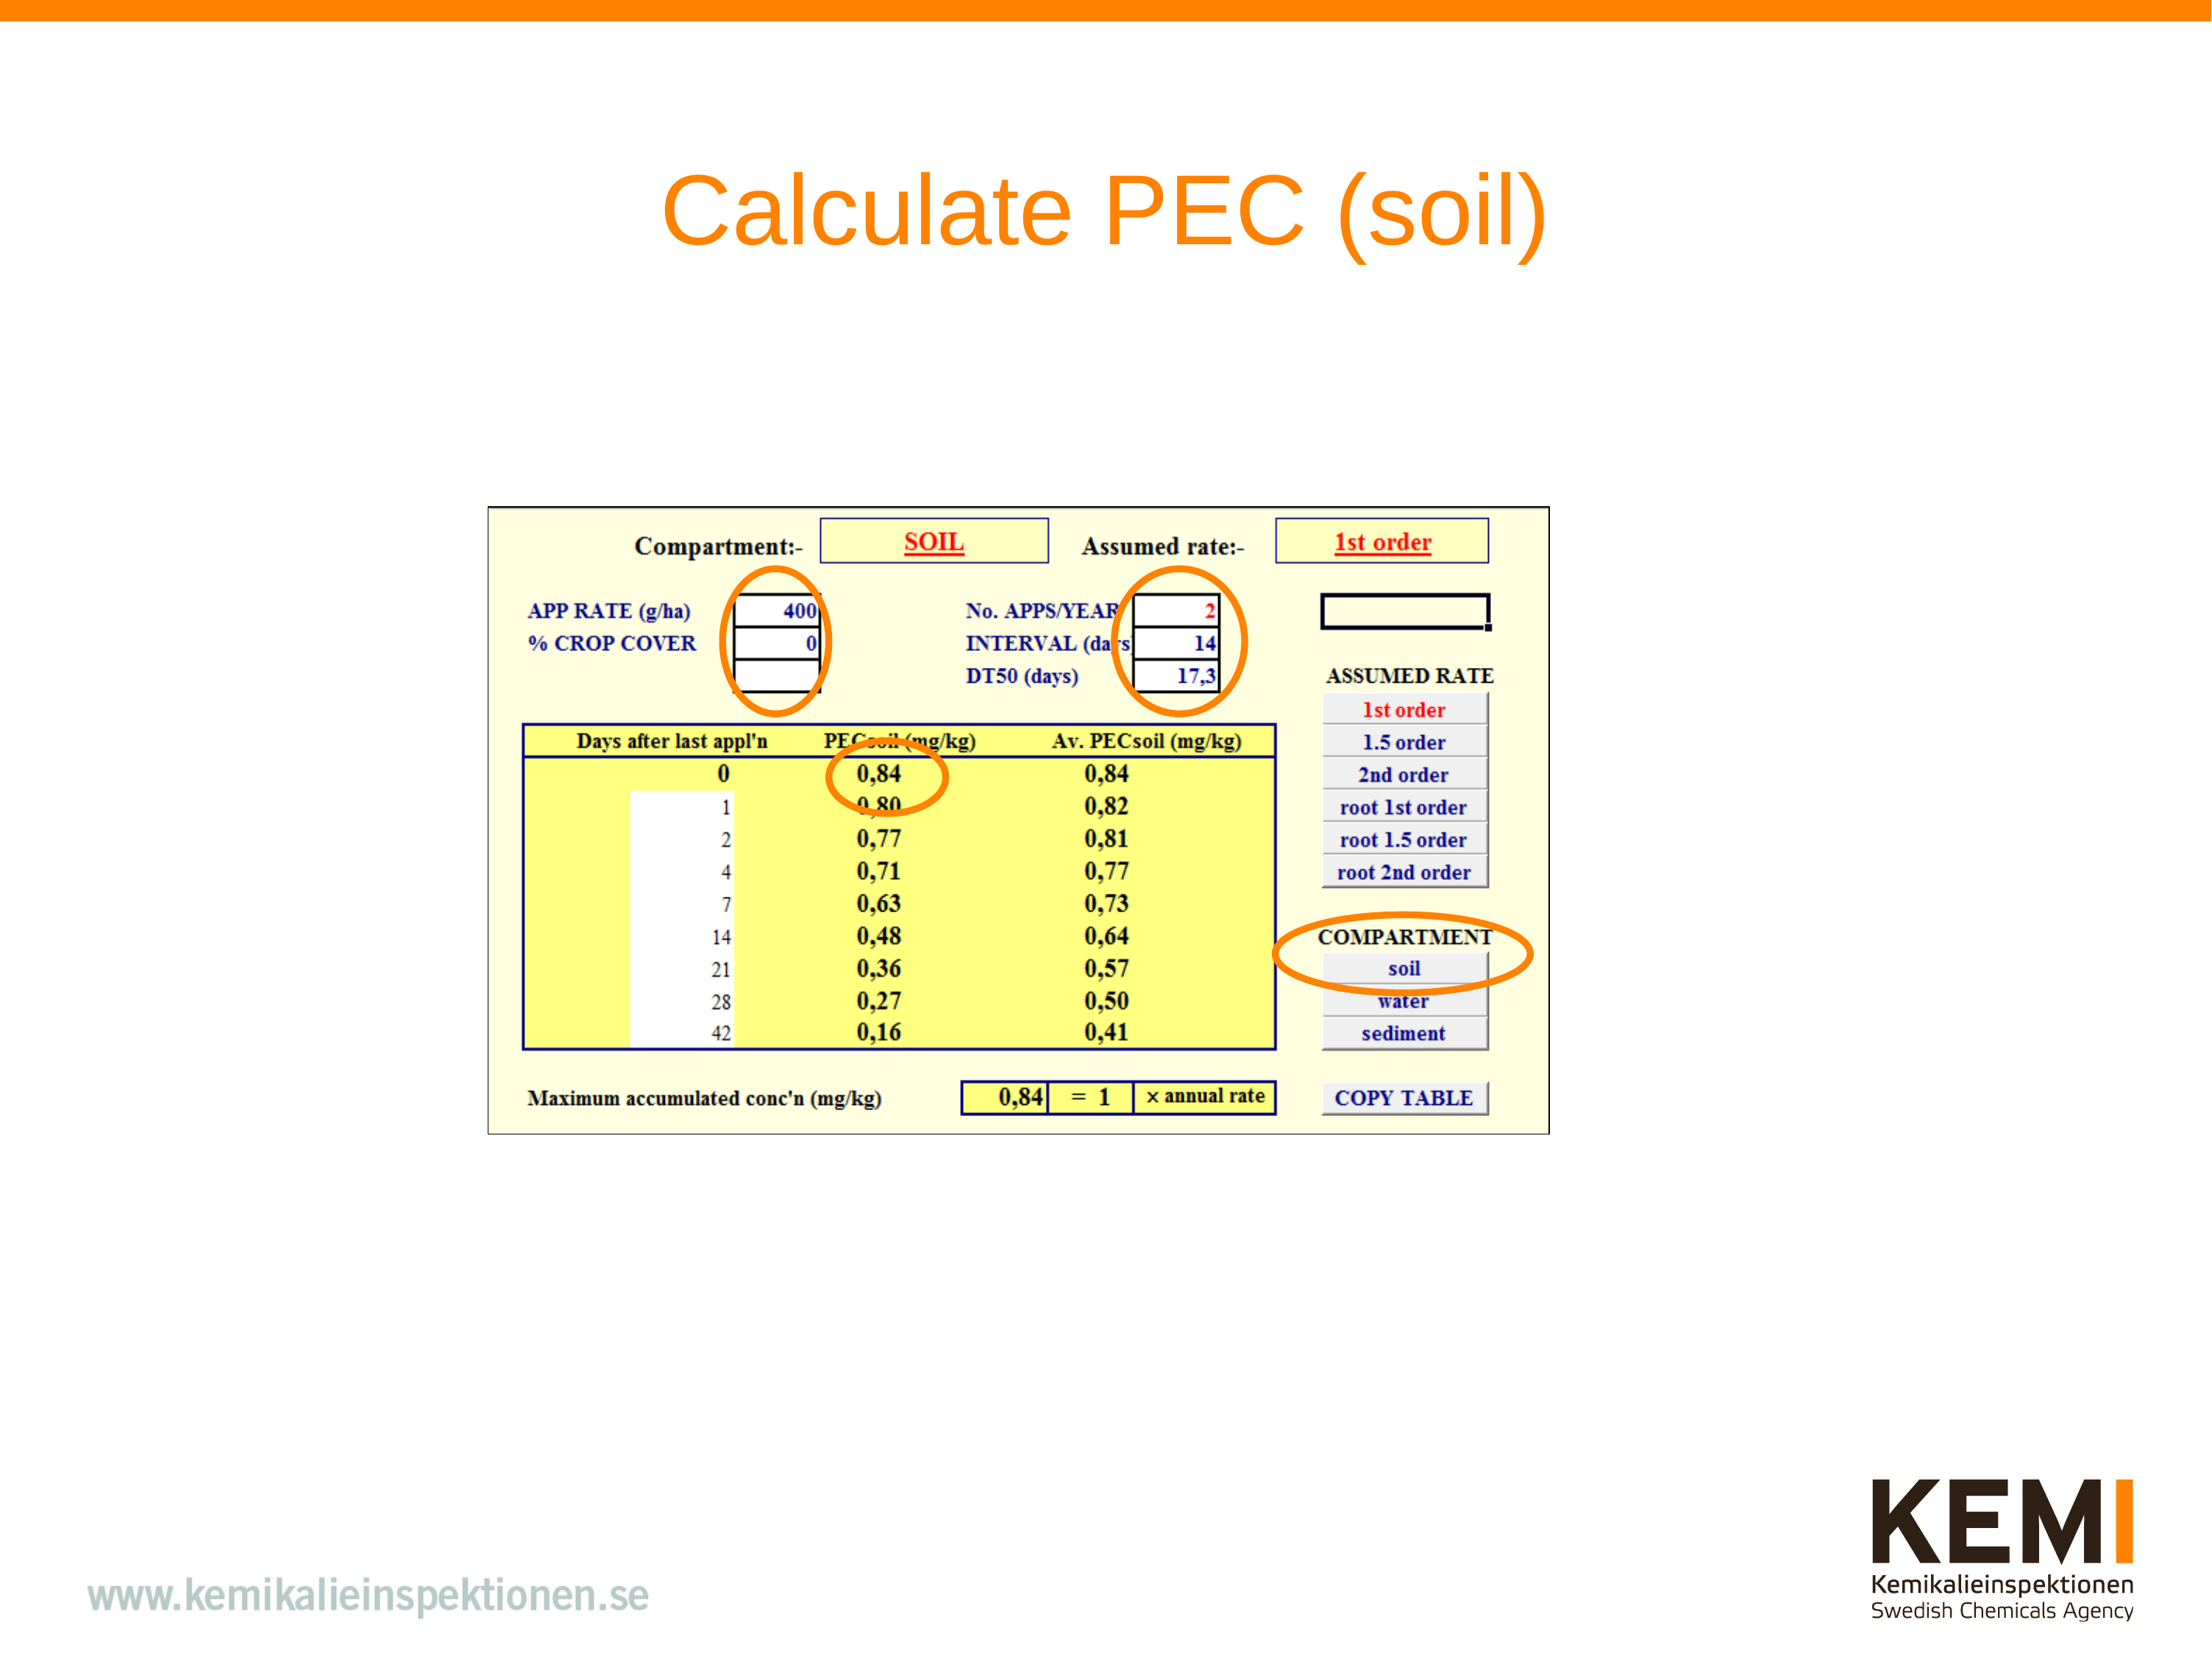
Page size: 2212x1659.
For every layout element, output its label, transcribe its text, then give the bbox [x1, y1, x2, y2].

picture [1872, 1479, 2133, 1621]
picture [87, 1573, 652, 1621]
title Calculate PEC (soil) [110, 66, 2101, 344]
picture [488, 507, 1549, 1134]
